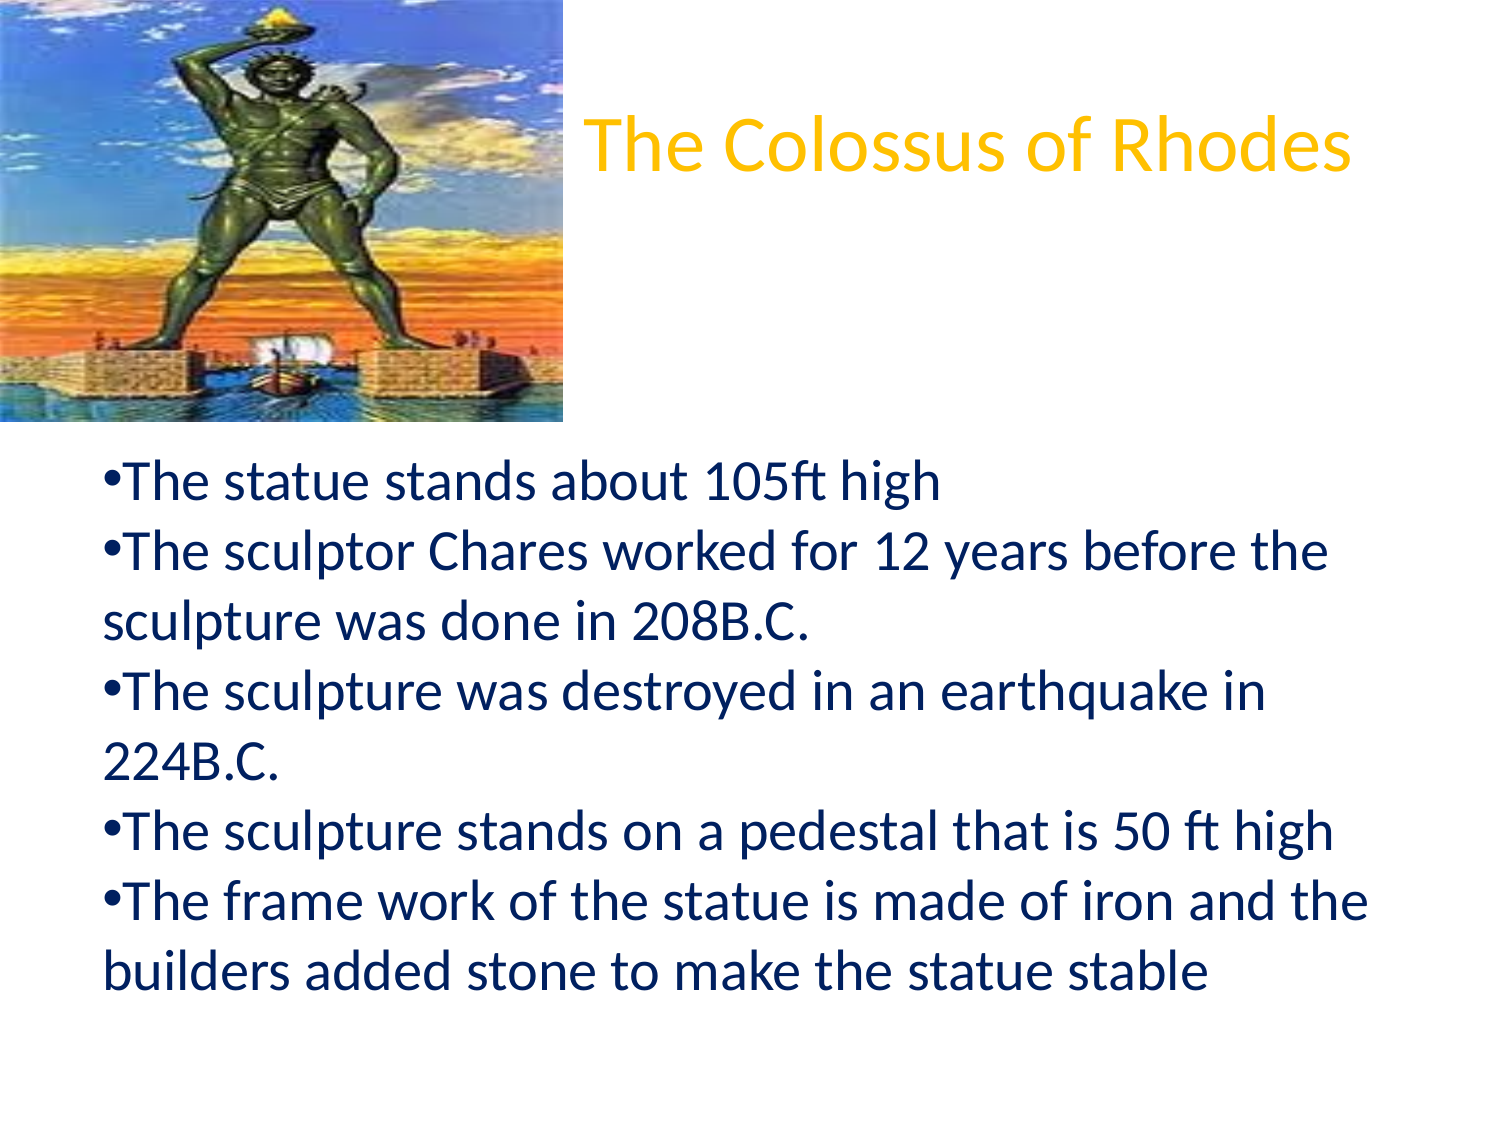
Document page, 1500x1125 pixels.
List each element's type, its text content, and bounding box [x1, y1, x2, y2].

title The Colossus of Rhodes [566, 45, 1425, 233]
text_box The statue stands about 105ft high The sculptor Chares worked for 12 years before the sculpture was done in 208B.C. The sculpture was destroyed in an earthquake in 224B.C. The sculpture stands on a pedestal that is 50 ft high The frame work of the statue is made of iron and the builders added stone to make the statue stable [87, 224, 1413, 1055]
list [0, 0, 563, 423]
